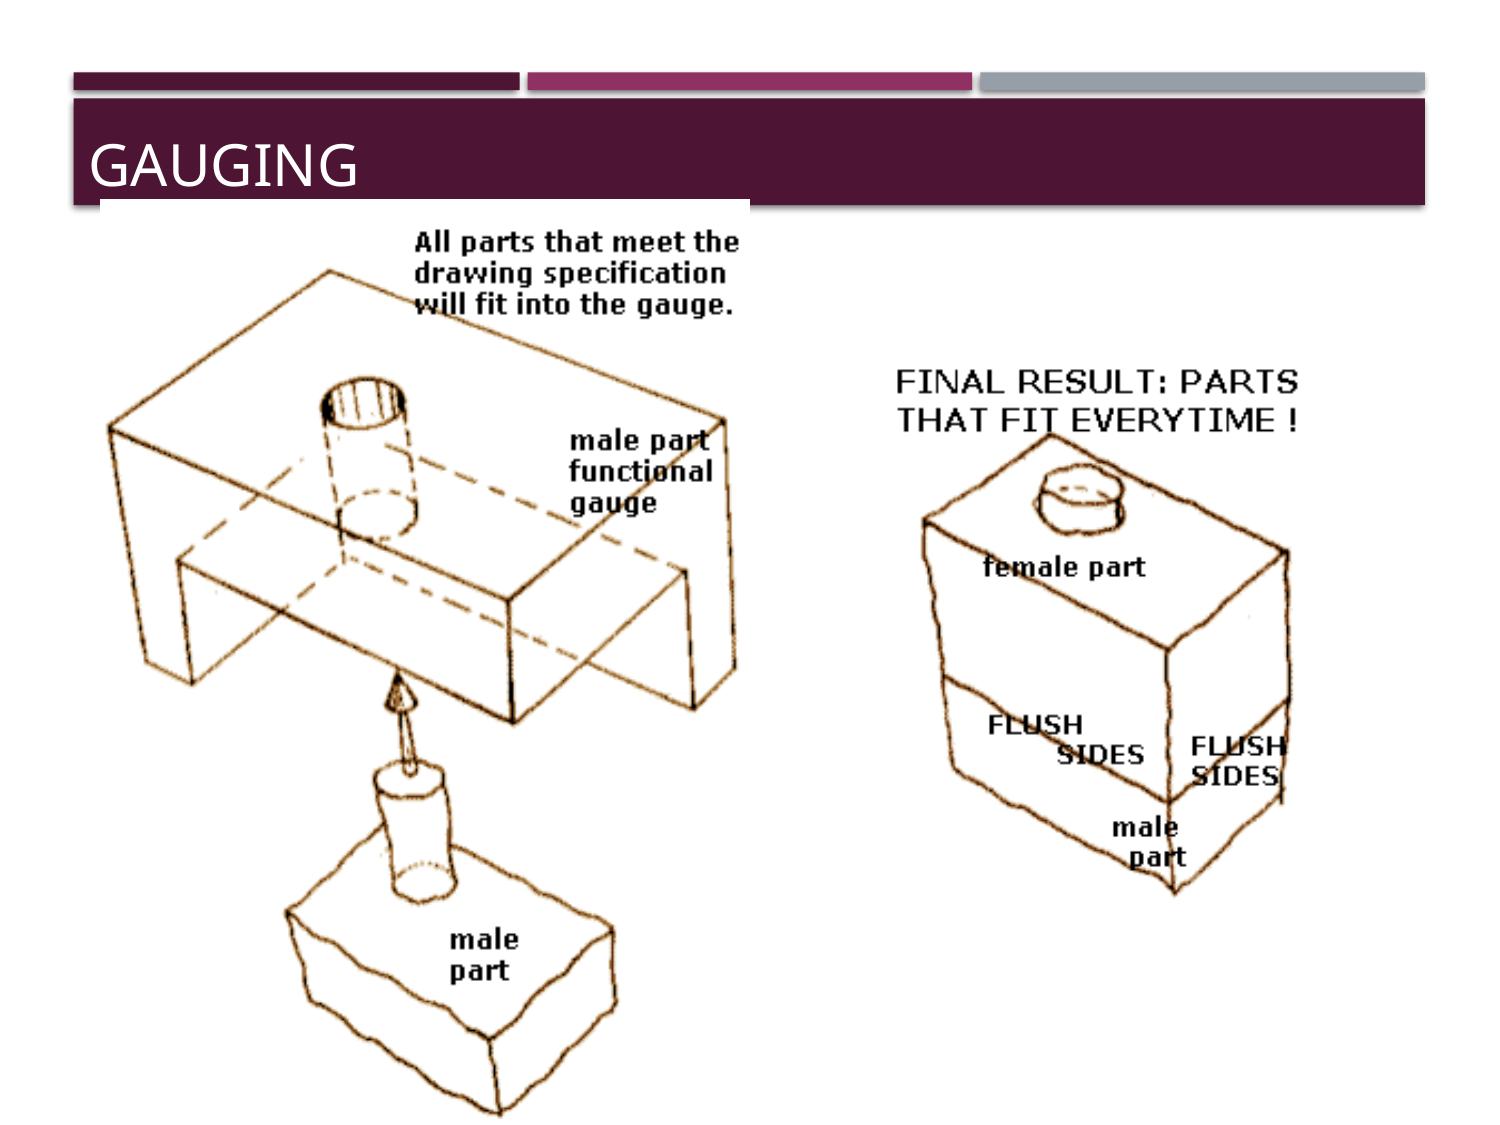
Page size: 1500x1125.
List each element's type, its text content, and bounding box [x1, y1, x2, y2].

picture [99, 198, 751, 1125]
picture [879, 349, 1302, 902]
title Gauging [73, 98, 1425, 206]
